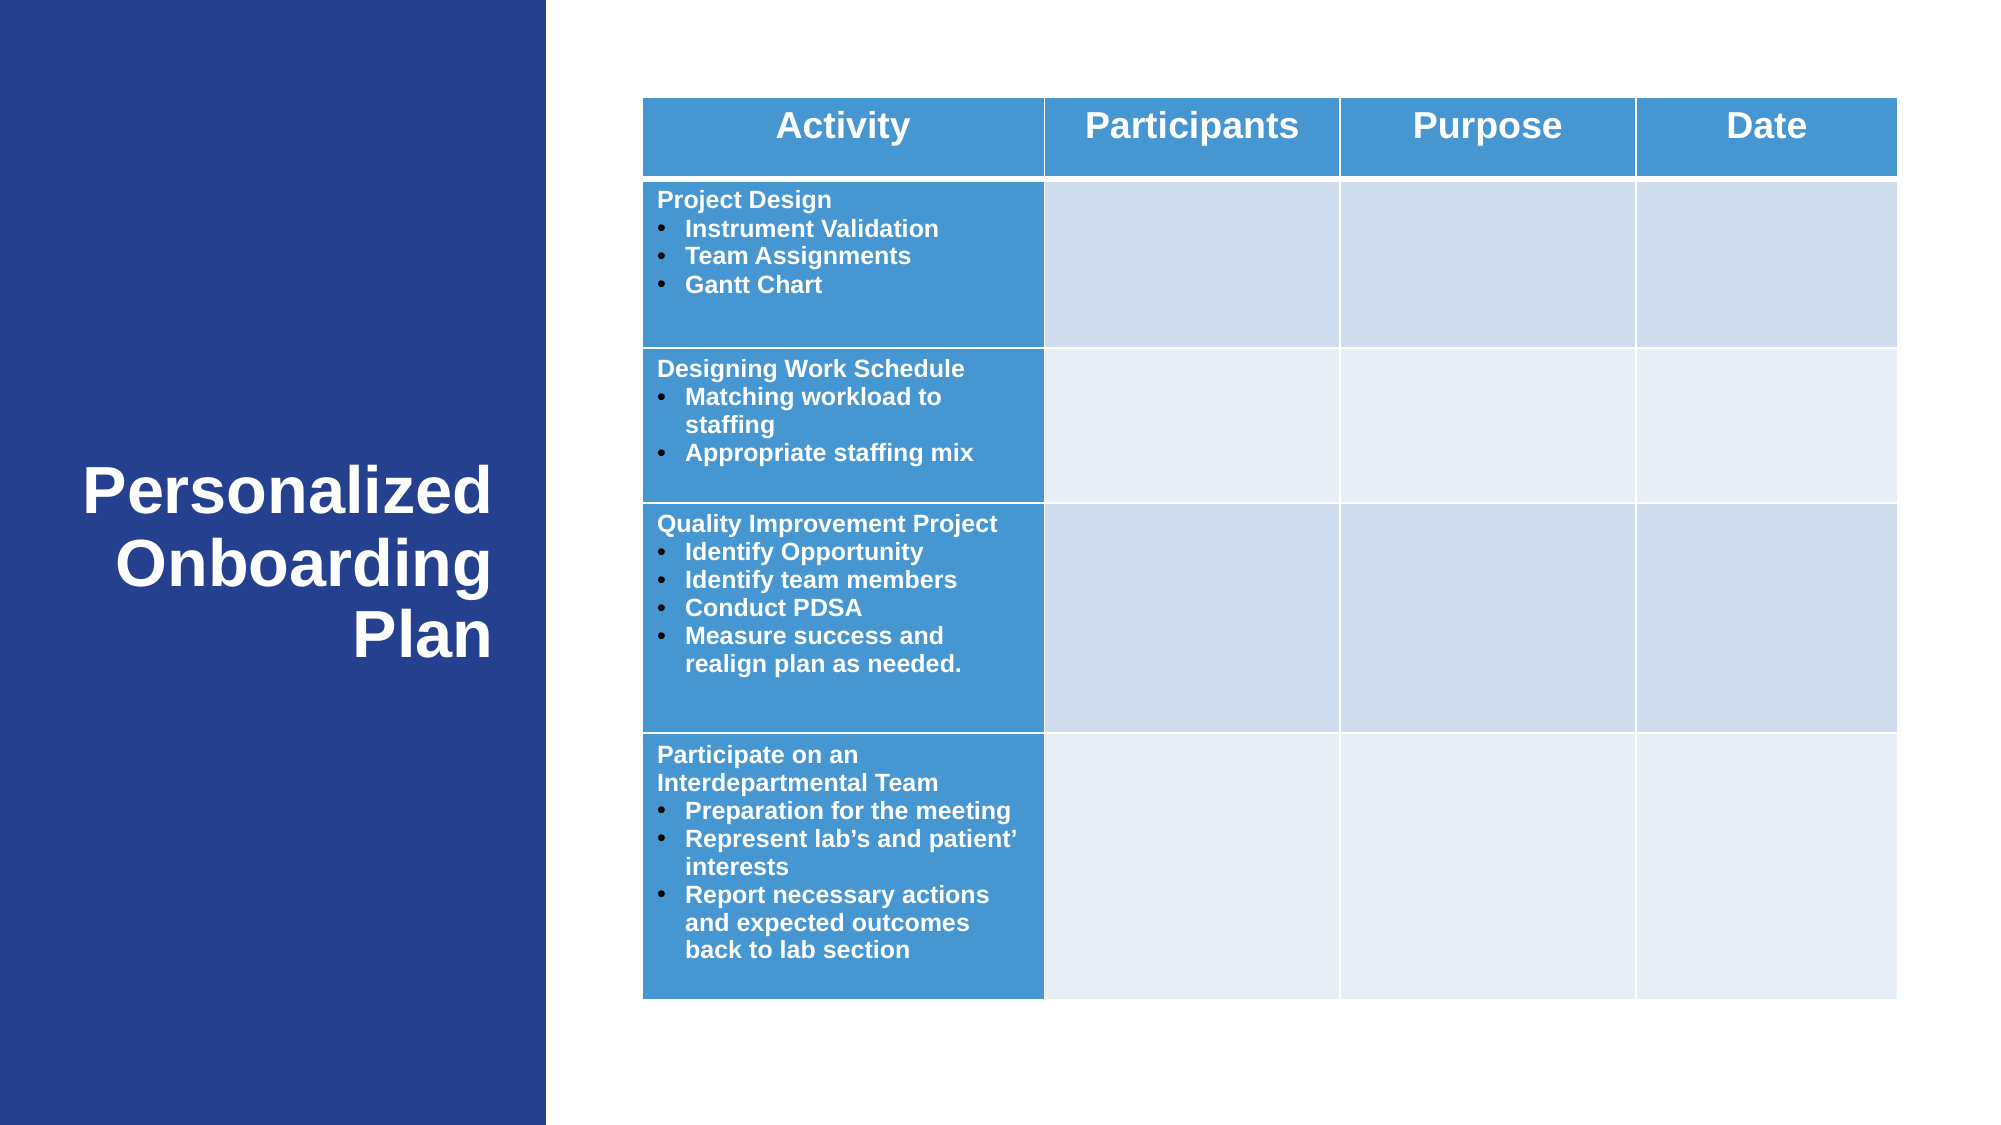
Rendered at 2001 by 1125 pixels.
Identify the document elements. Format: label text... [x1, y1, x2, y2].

table_cell [1045, 349, 1339, 502]
table_cell Quality Improvement Project Identify Opportunity Identify team members Conduct PDSA Measure success and realign plan as needed. [643, 504, 1044, 732]
table_cell [1341, 182, 1635, 347]
table_cell [1637, 734, 1897, 999]
table_cell [1637, 504, 1897, 732]
table_cell [1045, 504, 1339, 732]
table_cell Project Design Instrument Validation Team Assignments Gantt Chart [643, 182, 1044, 347]
table_cell [1637, 349, 1897, 502]
table_cell [1341, 734, 1635, 999]
table_cell [1341, 349, 1635, 502]
table_cell [1637, 182, 1897, 347]
table_cell [1045, 182, 1339, 347]
table_header Date [1637, 98, 1897, 176]
table_header Purpose [1341, 98, 1635, 176]
table_cell Participate on an Interdepartmental Team Preparation for the meeting Represent lab’s and patient’ interests Report necessary actions and expected outcomes back to lab section [643, 734, 1044, 999]
table_header Participants [1045, 98, 1339, 176]
table_header Activity [643, 98, 1044, 176]
table_cell [1341, 504, 1635, 732]
title Personalized Onboarding Plan [37, 448, 509, 680]
table_cell Designing Work Schedule Matching workload to staffing Appropriate staffing mix [643, 349, 1044, 502]
table_cell [1045, 734, 1339, 999]
